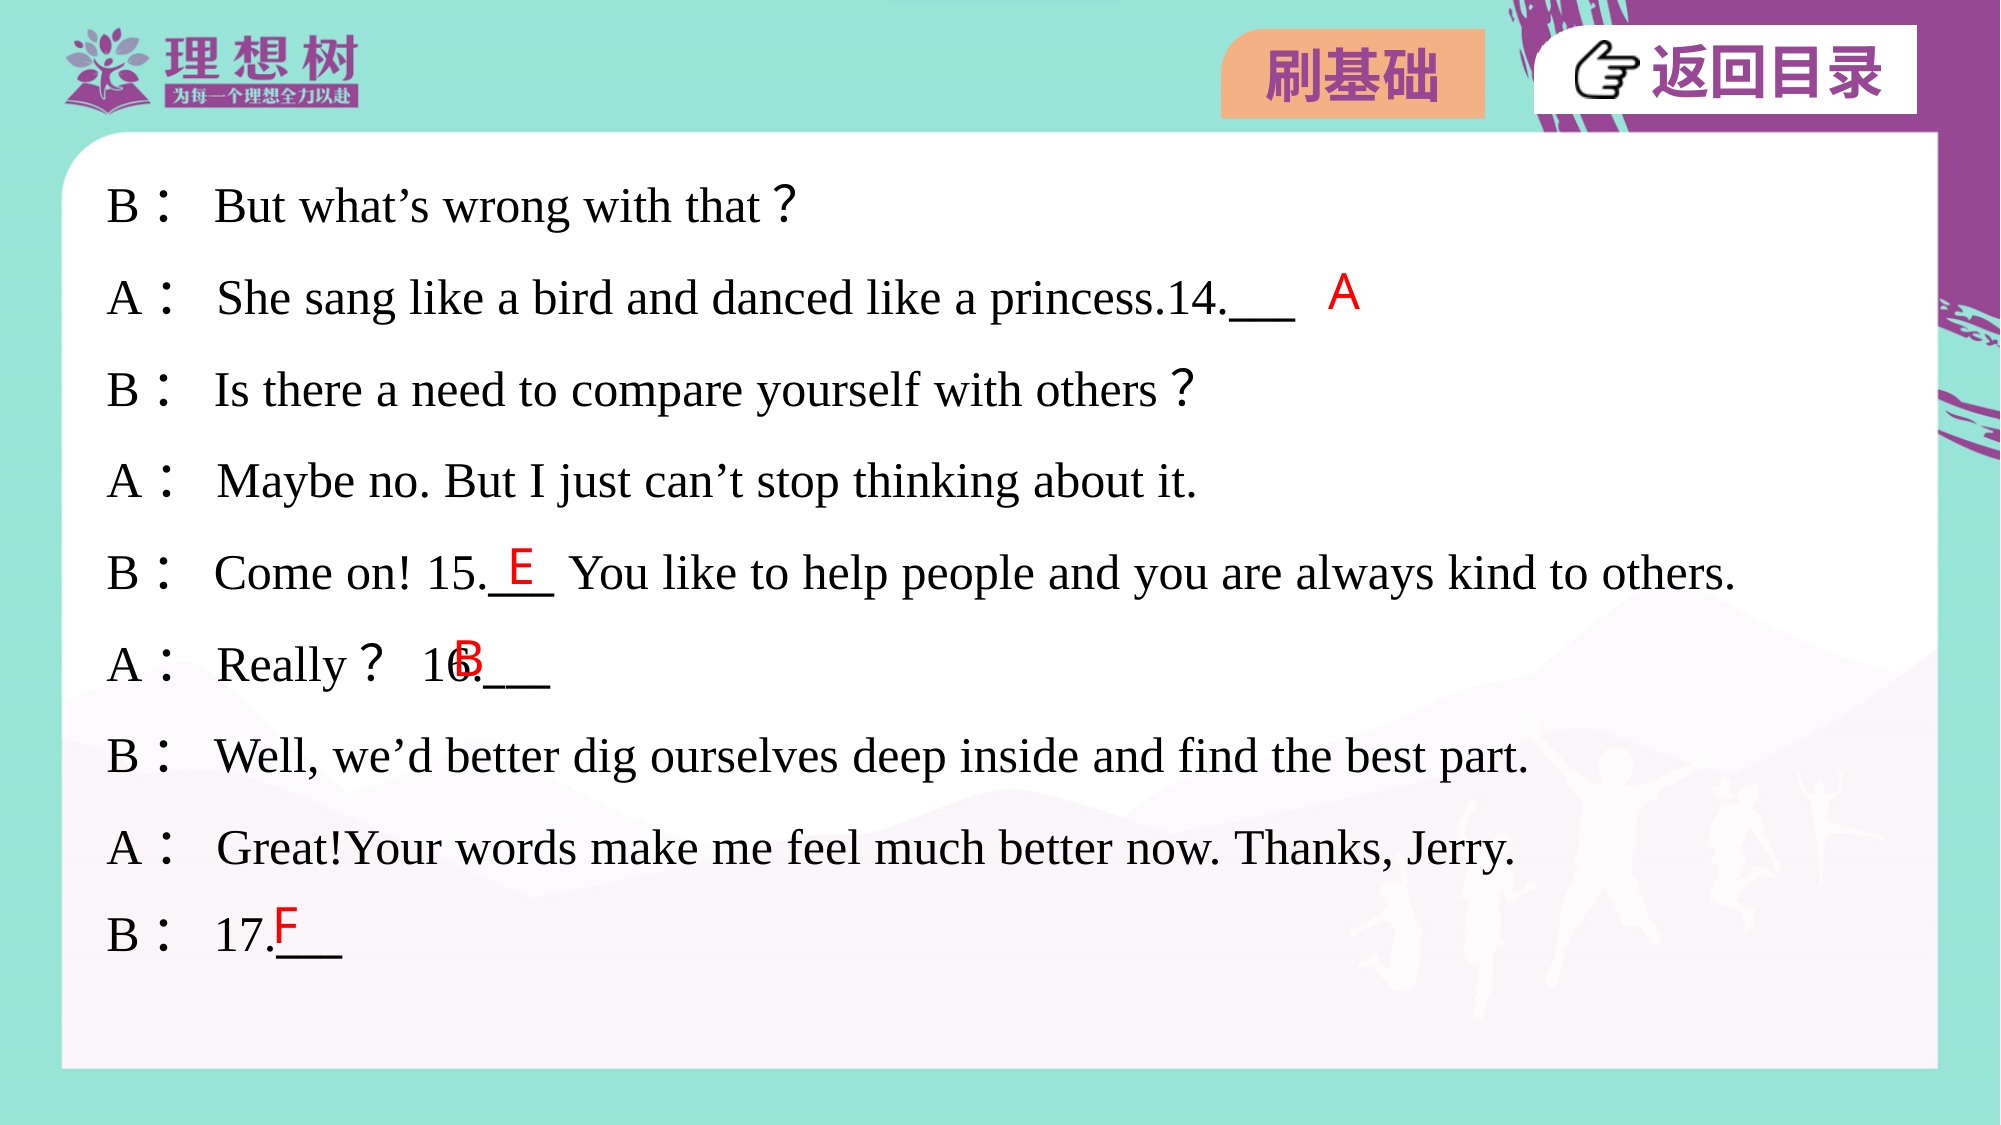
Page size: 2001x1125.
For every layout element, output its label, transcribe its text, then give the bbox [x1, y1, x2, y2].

text_box B：But what’s wrong with that？ A：She sang like a bird and danced like a princess.14.___ B：Is there a need to compare yourself with others？ A：Maybe no. But I just can’t stop thinking about it. B：Come on! 15.___ You like to help people and you are always kind to others. A：Really？16.___ B：Well, we’d better dig ourselves deep inside and find the best part. A：Great!Your words make me feel much better now. Thanks, Jerry. B：17.___#5.1.1 [106, 141, 1895, 952]
text_box E [490, 503, 553, 584]
text_box A [1313, 228, 1375, 309]
text_box F [255, 866, 317, 944]
picture [0, 0, 2000, 1125]
text_box B [438, 594, 500, 676]
